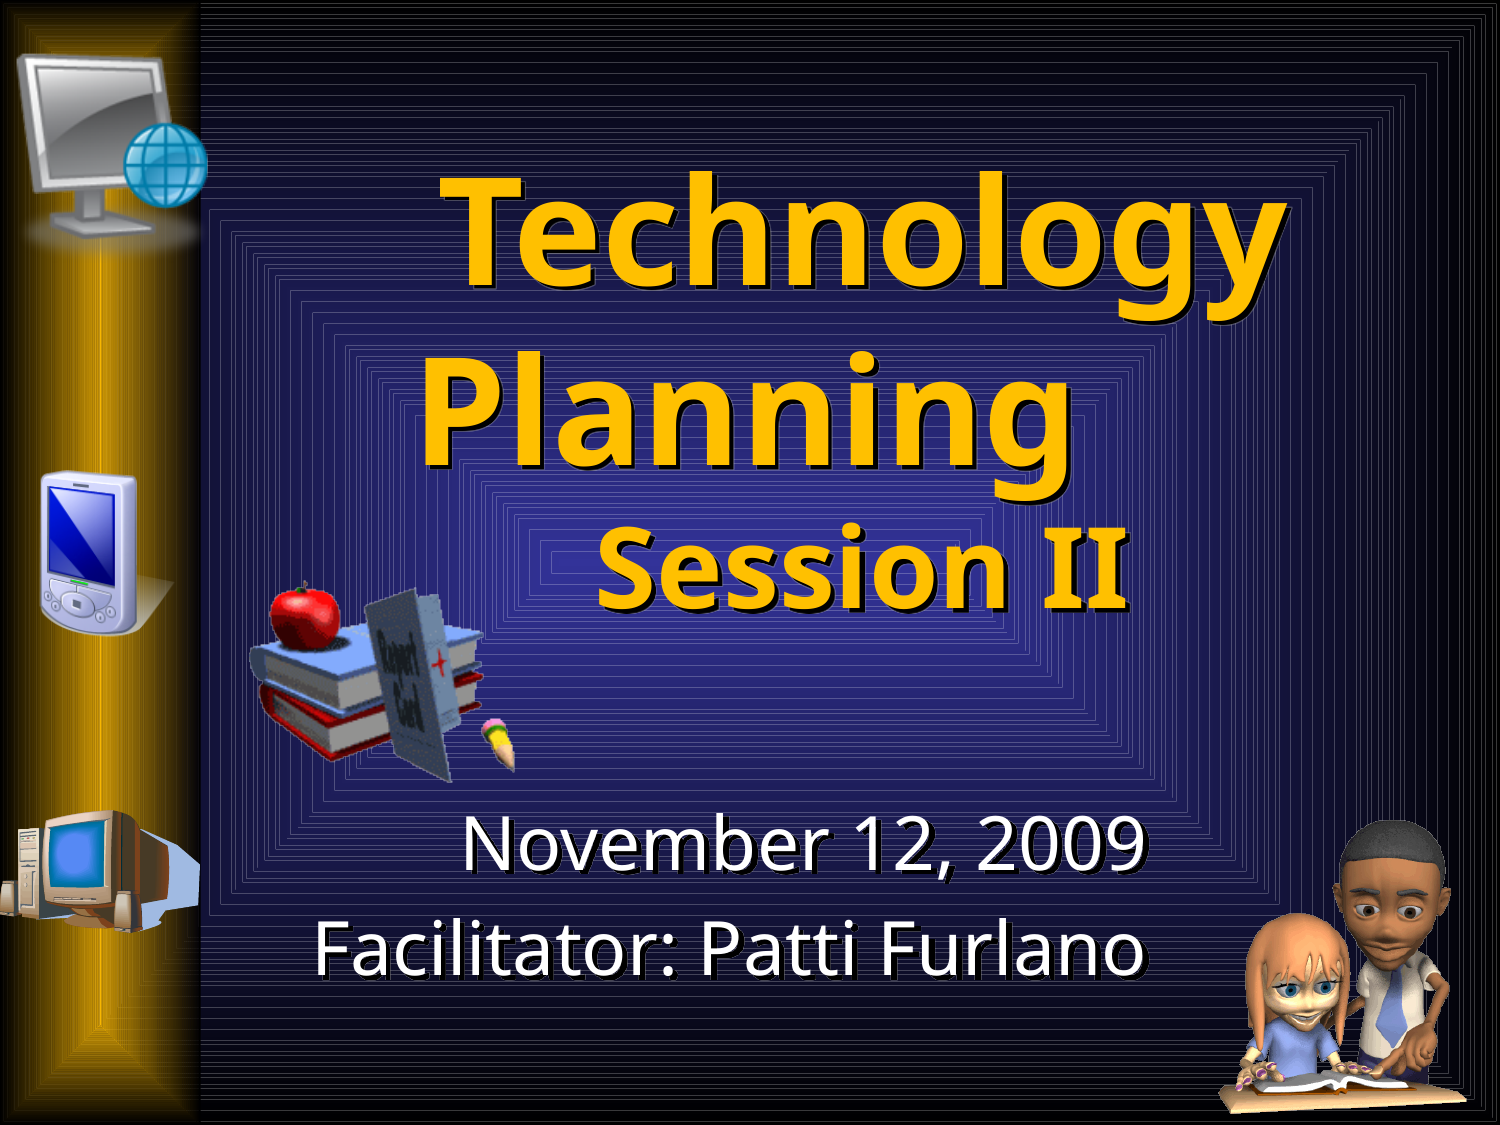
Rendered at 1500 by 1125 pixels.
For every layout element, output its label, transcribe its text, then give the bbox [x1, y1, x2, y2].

subtitle November 12, 2009 Facilitator: Patti Furlano [112, 787, 1163, 1076]
title Technology Planning Session II [224, 262, 1500, 504]
picture [0, 810, 199, 934]
picture [1187, 812, 1500, 1125]
picture [0, 462, 188, 651]
picture [0, 37, 226, 263]
picture [249, 574, 525, 814]
